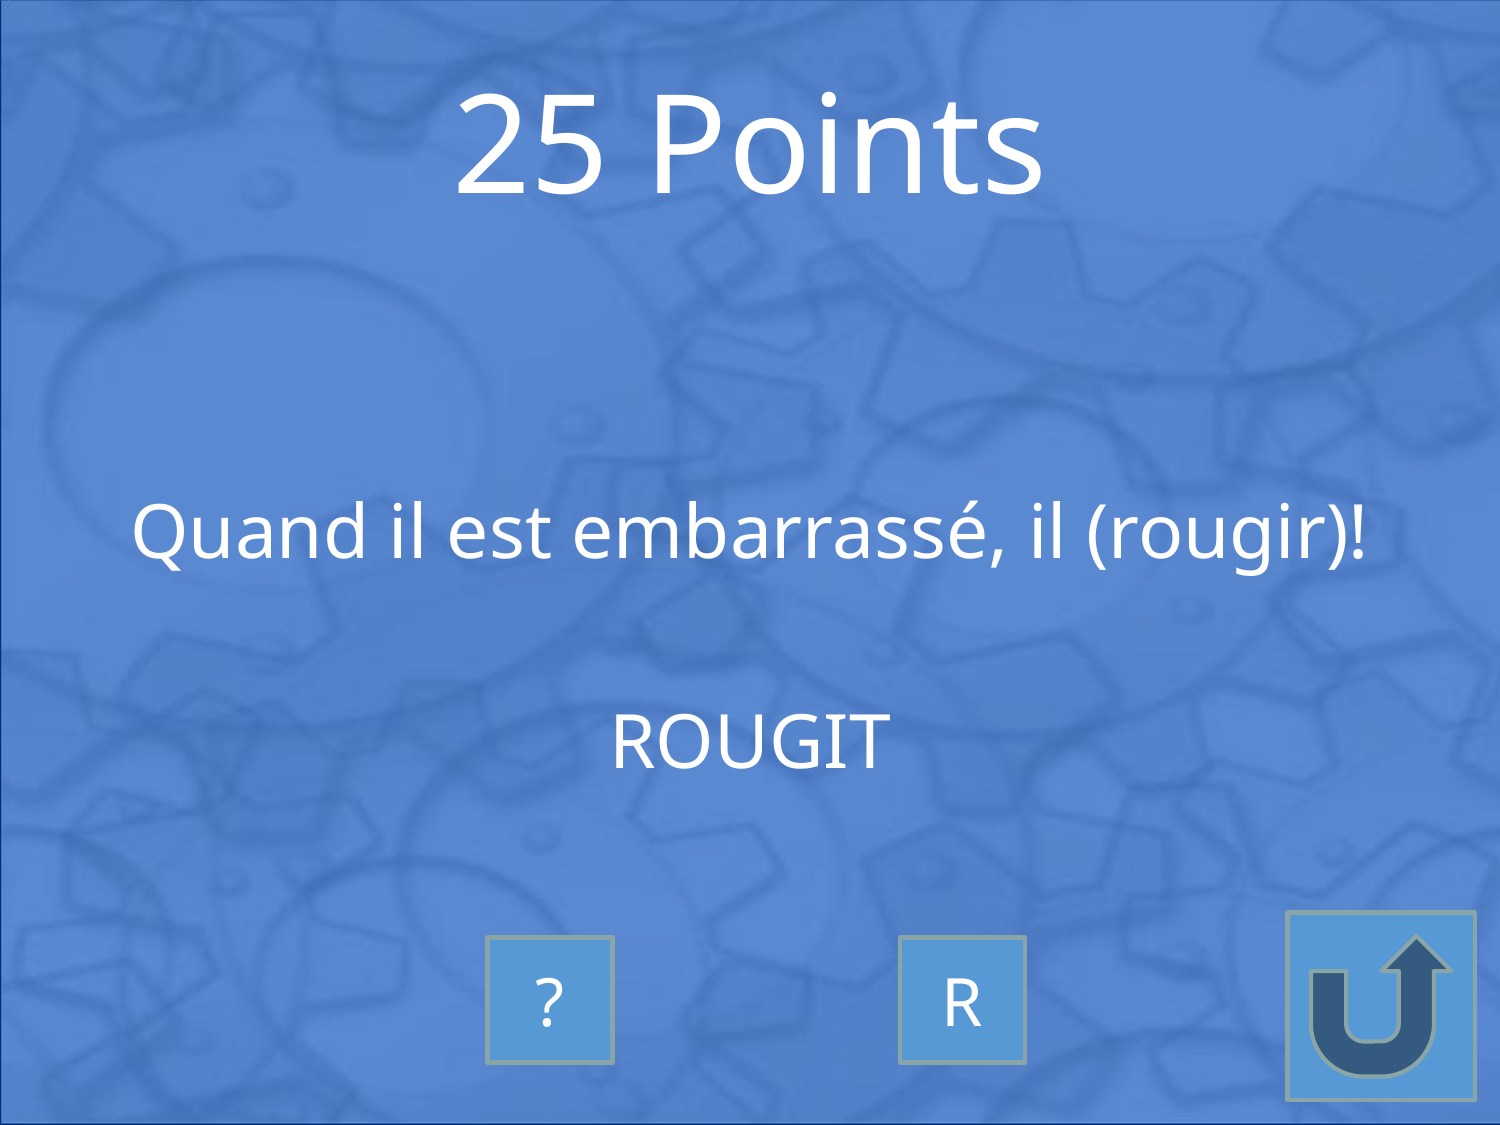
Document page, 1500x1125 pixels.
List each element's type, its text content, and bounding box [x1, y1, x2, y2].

text_box [1285, 910, 1477, 1102]
text_box R [898, 935, 1027, 1065]
list Quand il est embarrassé, il (rougir)! ROUGIT [74, 262, 1426, 1006]
picture [0, 0, 1500, 1125]
text_box ? [485, 935, 615, 1065]
title 25 Points [74, 44, 1426, 233]
